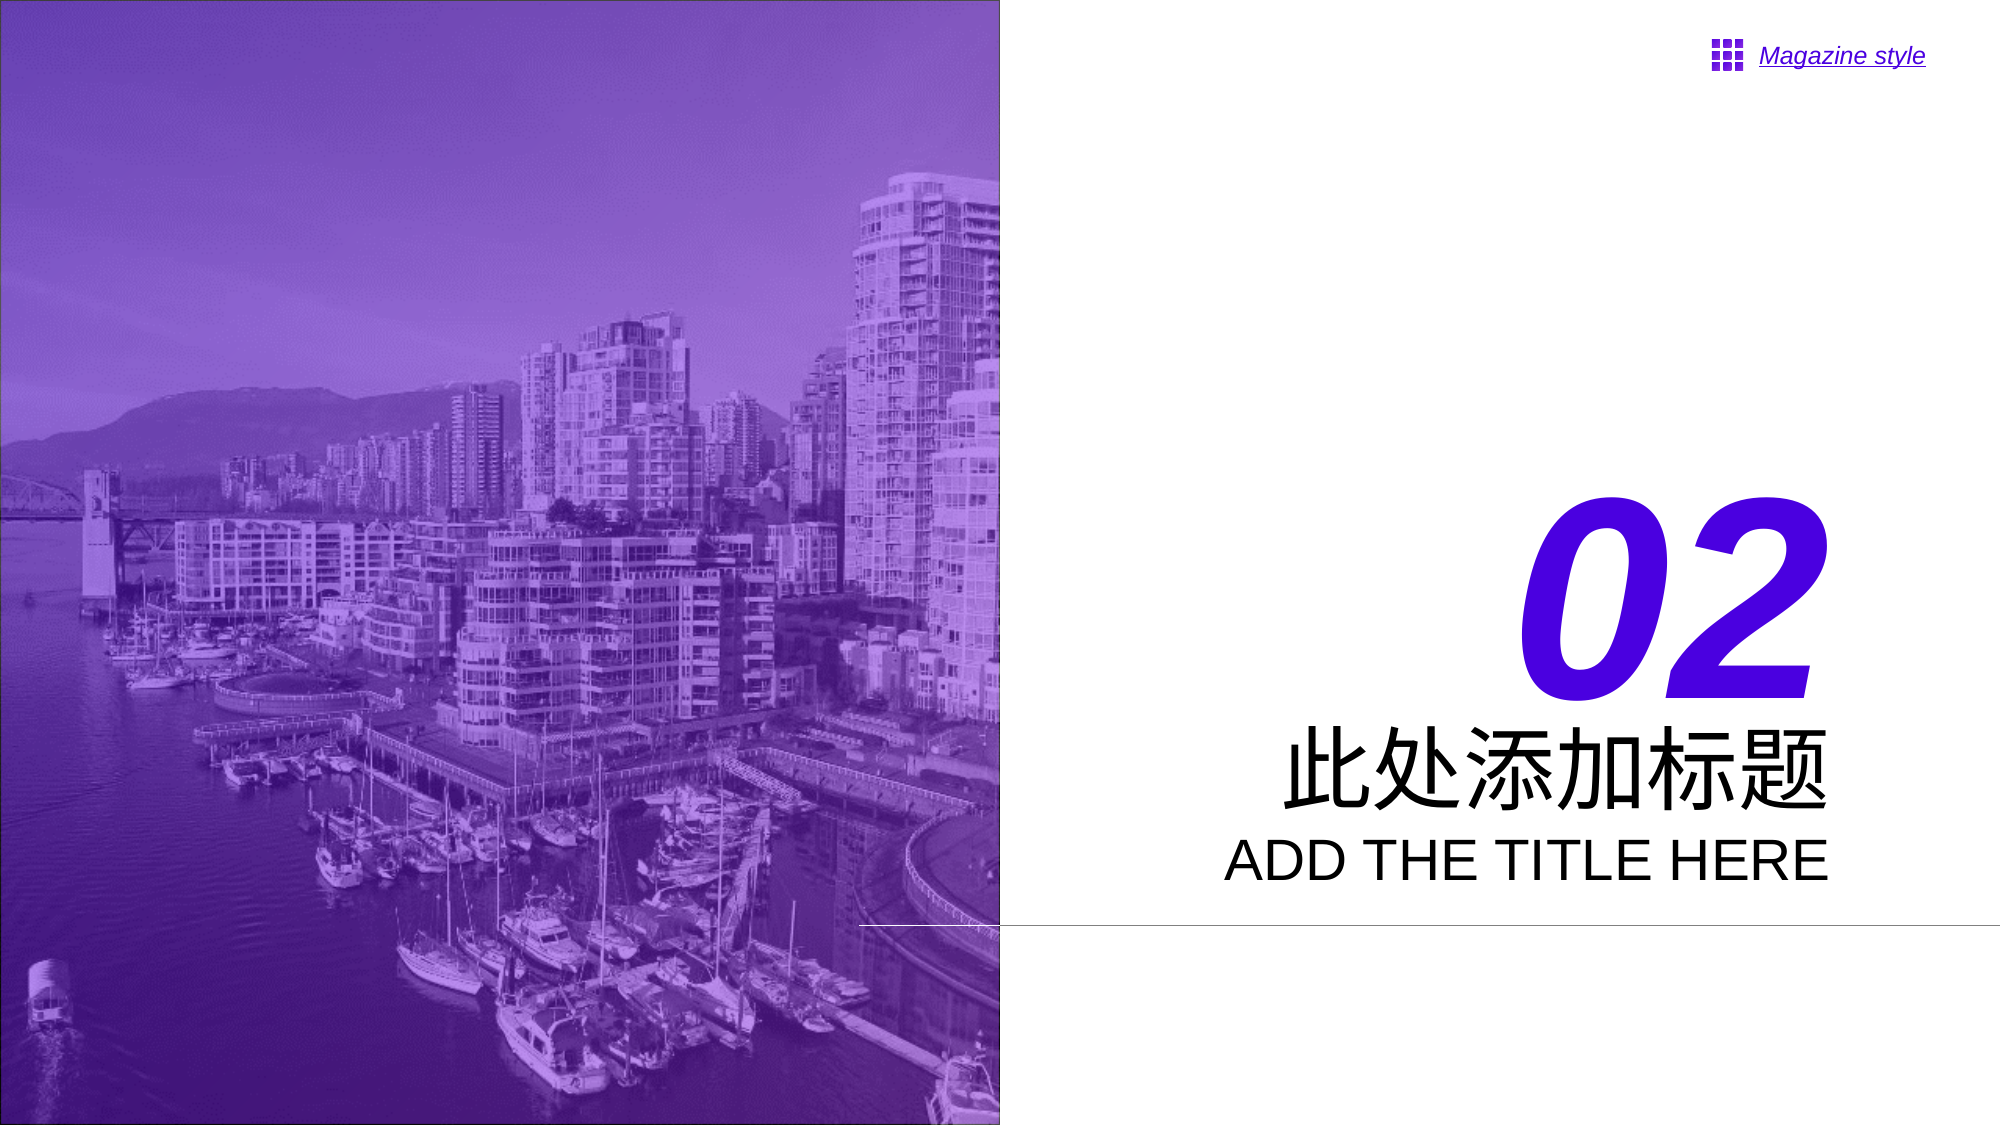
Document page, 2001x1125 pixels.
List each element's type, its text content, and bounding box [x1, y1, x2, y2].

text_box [0, 0, 1000, 1125]
text_box 此处添加标题 ADD THE TITLE HERE [1158, 704, 1846, 900]
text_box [1711, 32, 1964, 78]
text_box 02 [1365, 404, 1846, 764]
